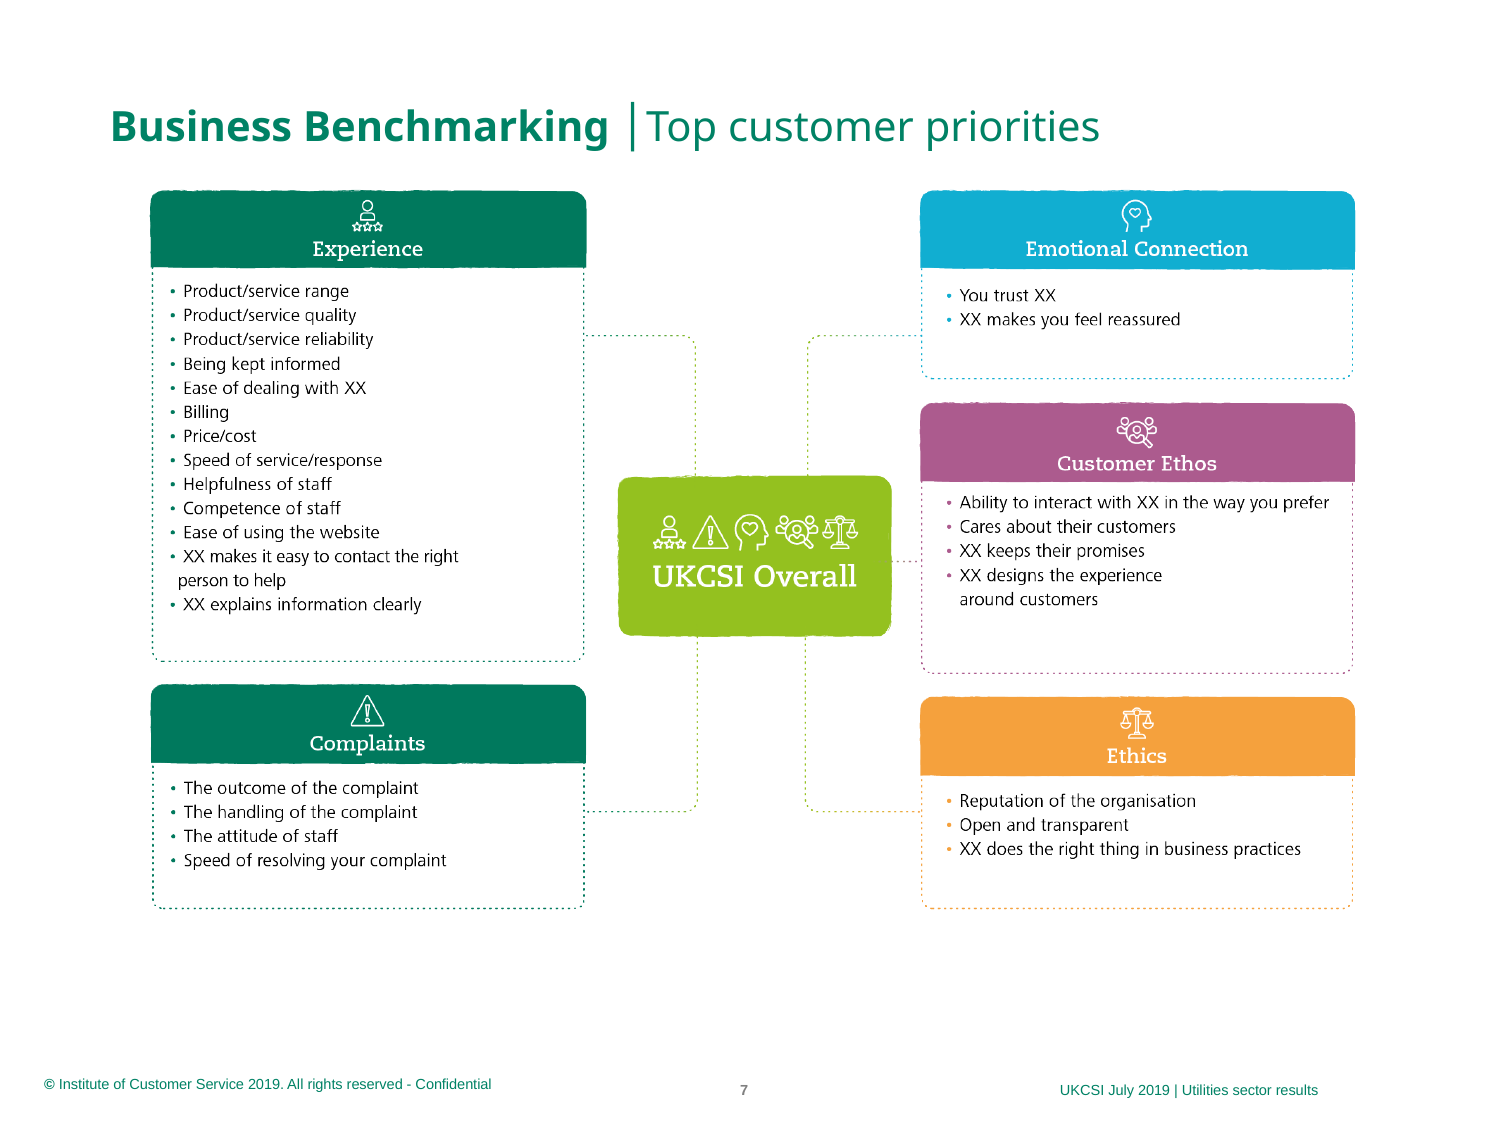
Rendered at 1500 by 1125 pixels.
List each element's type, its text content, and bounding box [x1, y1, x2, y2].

text_box UKCSI July 2019 | Utilities sector results [1045, 1072, 1500, 1106]
picture [76, 160, 1427, 980]
text_box Business Benchmarking │Top customer priorities [94, 91, 1317, 159]
